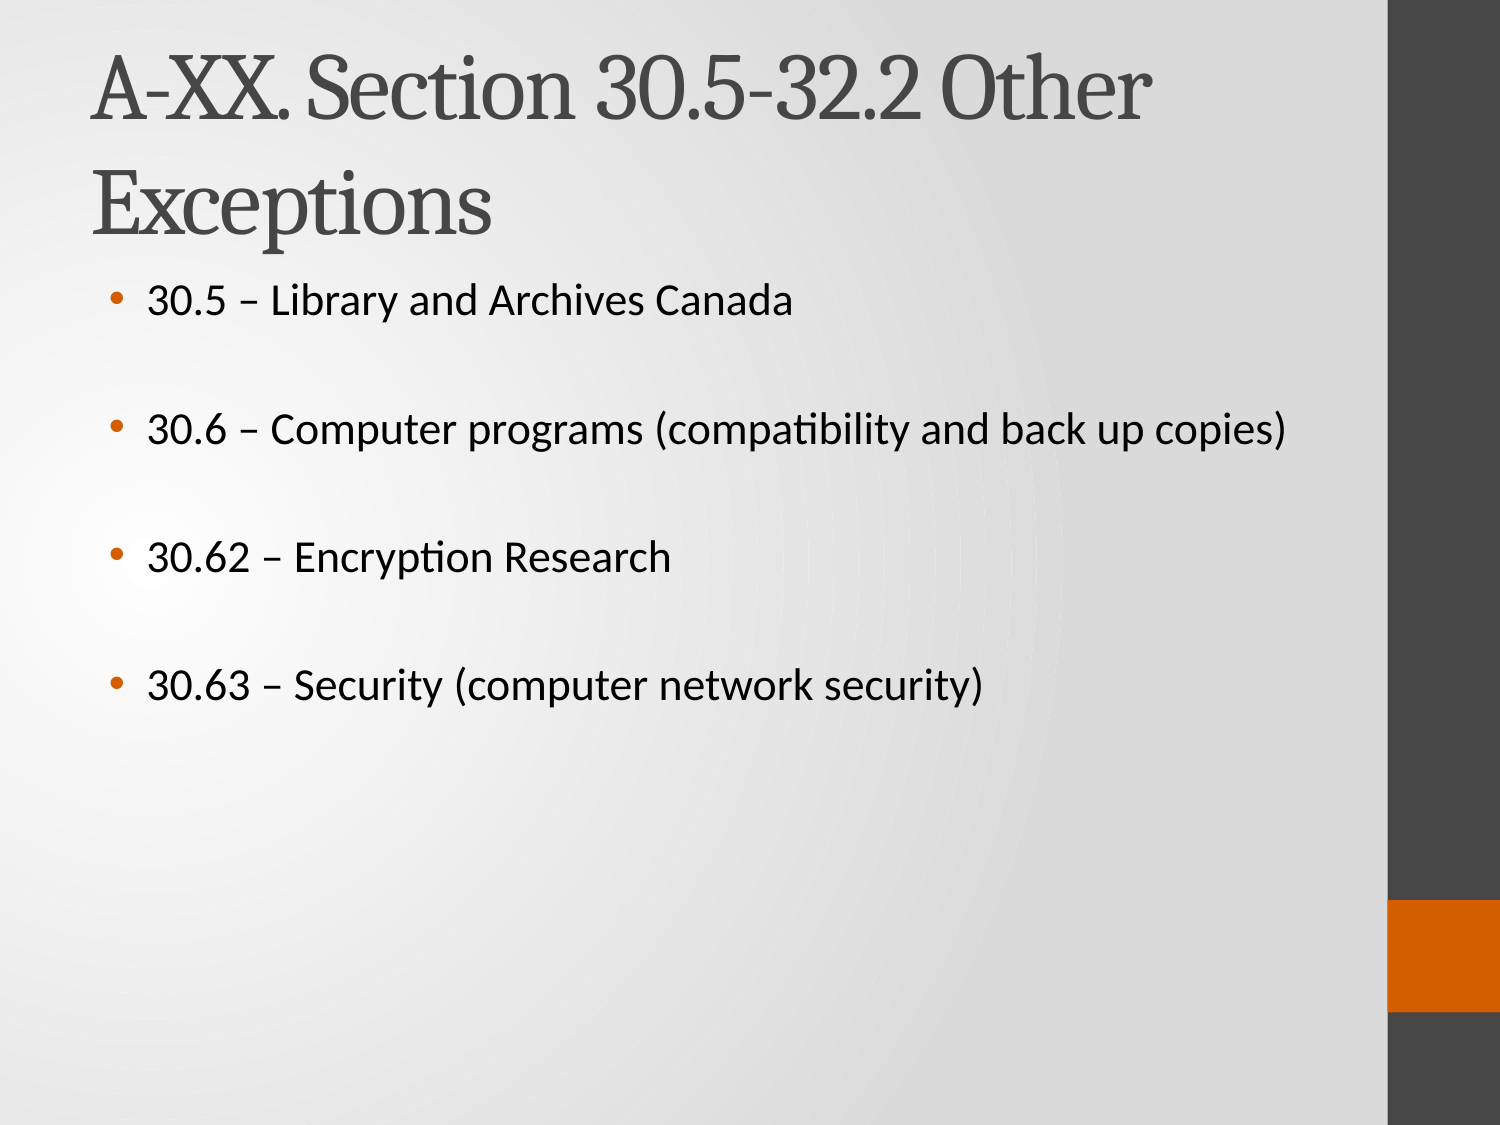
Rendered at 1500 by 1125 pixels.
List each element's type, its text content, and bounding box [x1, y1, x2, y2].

title A-XX. Section 30.5-32.2 Other Exceptions [75, 45, 1325, 233]
list 30.5 – Library and Archives Canada 30.6 – Computer programs (compatibility and back up copies) 30.62 – Encryption Research 30.63 – Security (computer network security) [75, 262, 1325, 1050]
